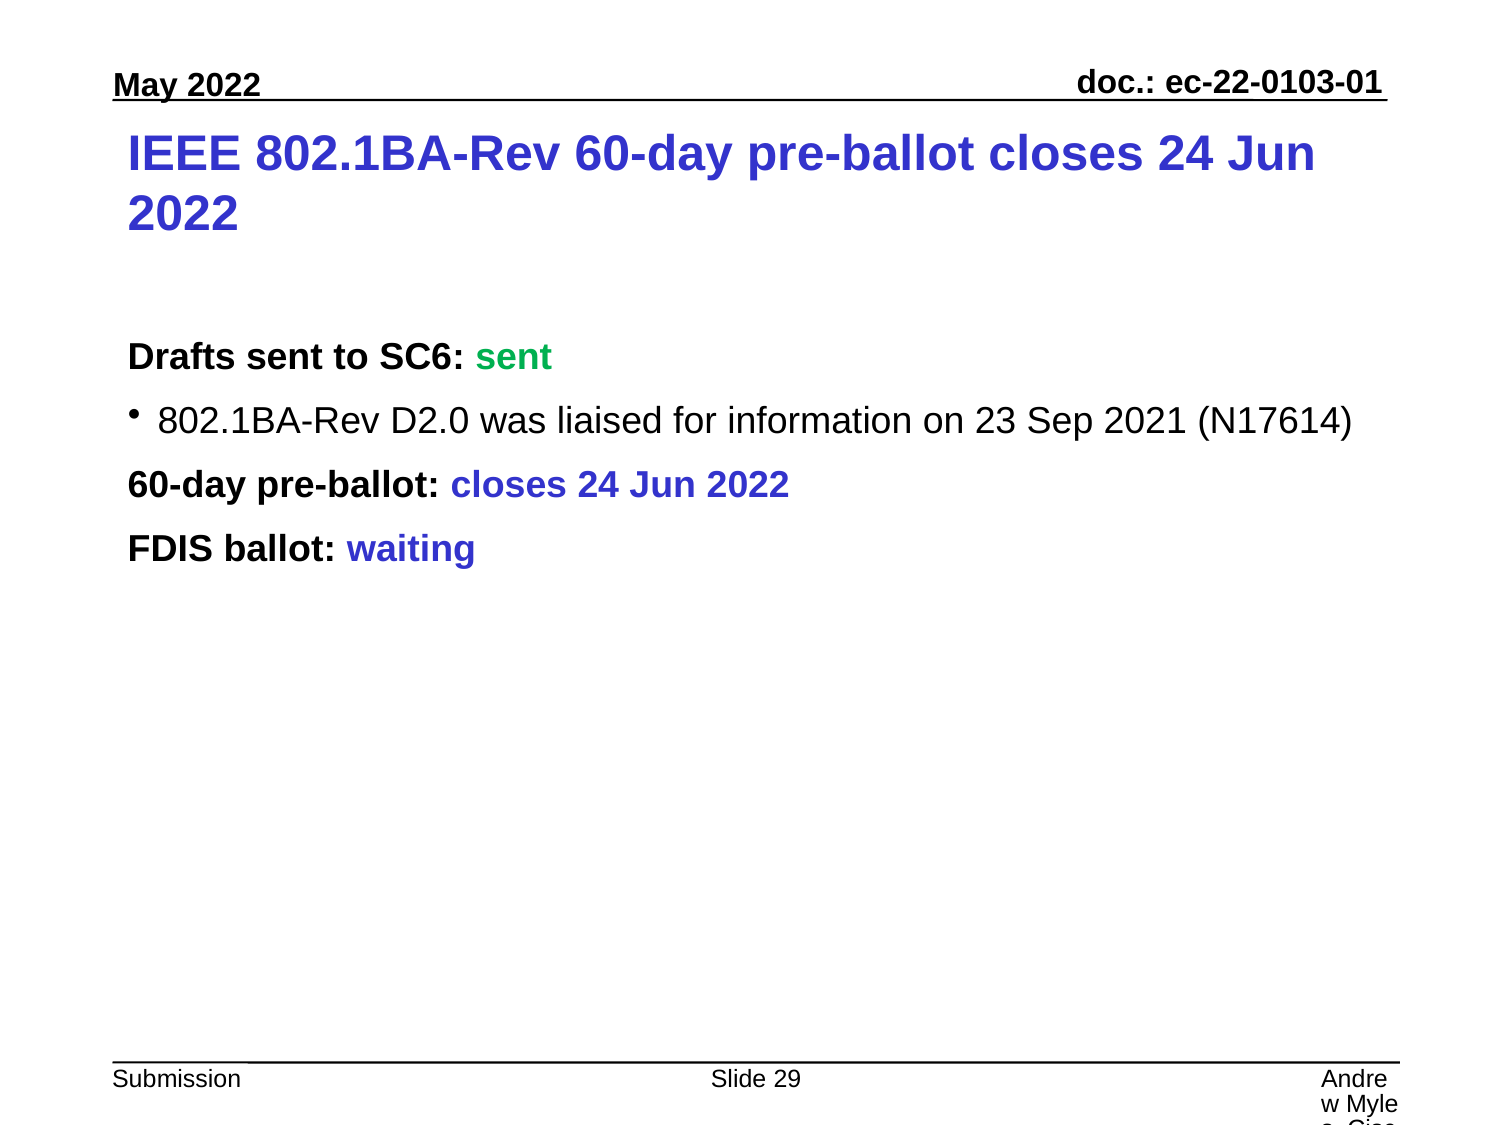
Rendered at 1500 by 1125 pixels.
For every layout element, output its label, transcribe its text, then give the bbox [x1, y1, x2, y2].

list Drafts sent to SC6: sent 802.1BA-Rev D2.0 was liaised for information on 23 Sep 2021 (N17614) 60-day pre-ballot: closes 24 Jun 2022 FDIS ballot: waiting [112, 324, 1388, 1000]
title IEEE 802.1BA-Rev 60-day pre-ballot closes 24 Jun 2022 [112, 112, 1388, 288]
slide_number Slide 29 [709, 1061, 803, 1093]
footer Andrew Myles, Cisco [1320, 1061, 1402, 1093]
